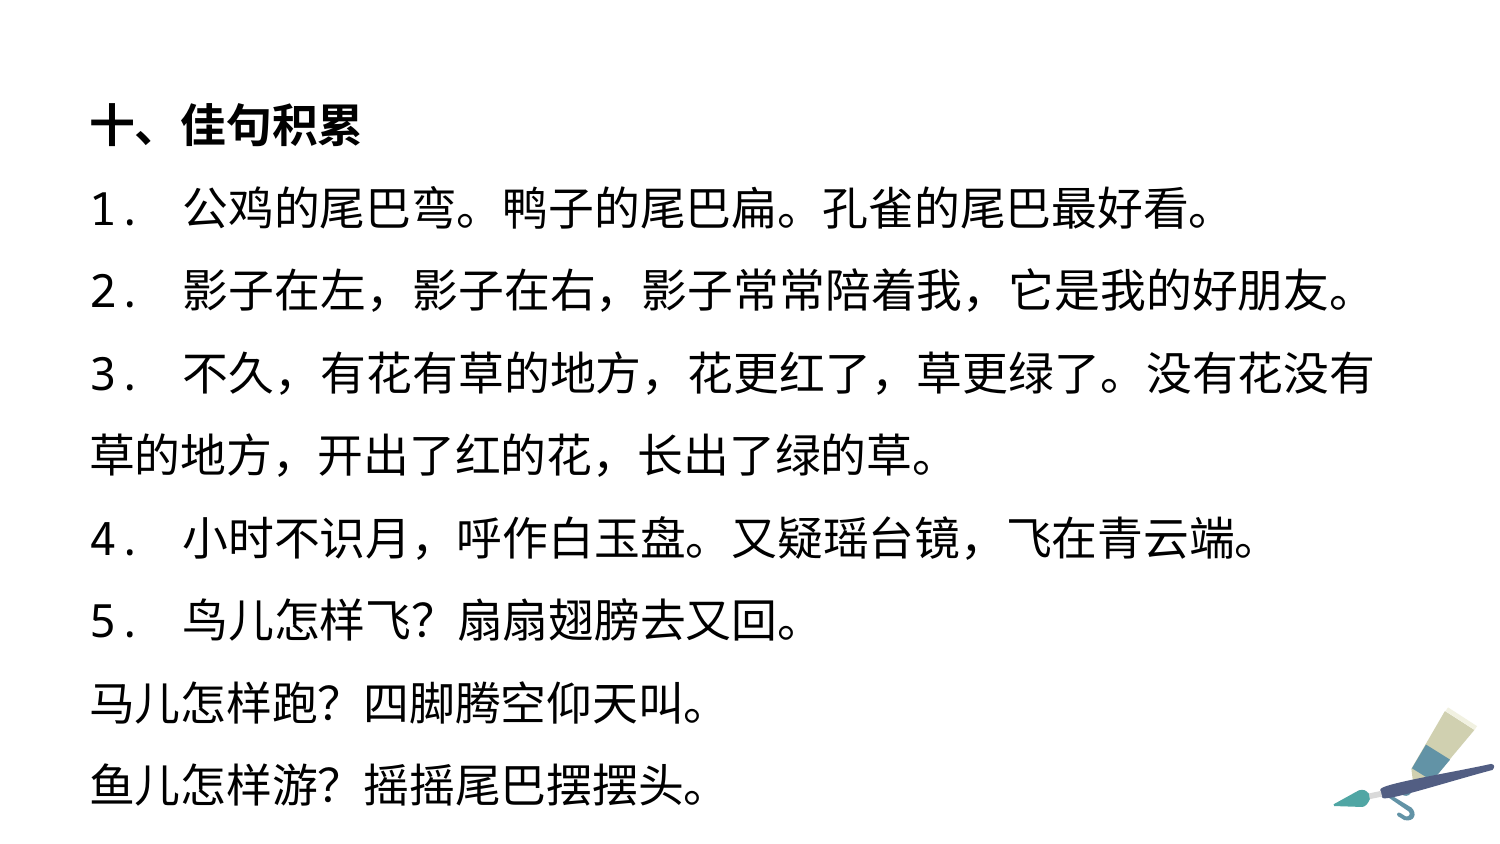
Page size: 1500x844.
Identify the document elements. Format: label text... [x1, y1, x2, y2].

text_box 十、佳句积累 1. 公鸡的尾巴弯。鸭子的尾巴扁。孔雀的尾巴最好看。 2. 影子在左，影子在右，影子常常陪着我，它是我的好朋友。 3. 不久，有花有草的地方，花更红了，草更绿了。没有花没有草的地方，开出了红的花，长出了绿的草。 4. 小时不识月，呼作白玉盘。又疑瑶台镜，飞在青云端。 5. 鸟儿怎样飞？扇扇翅膀去又回。 马儿怎样跑？四脚腾空仰天叫。 鱼儿怎样游？摇摇尾巴摆摆头。 [74, 62, 1391, 819]
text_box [1358, 708, 1481, 844]
